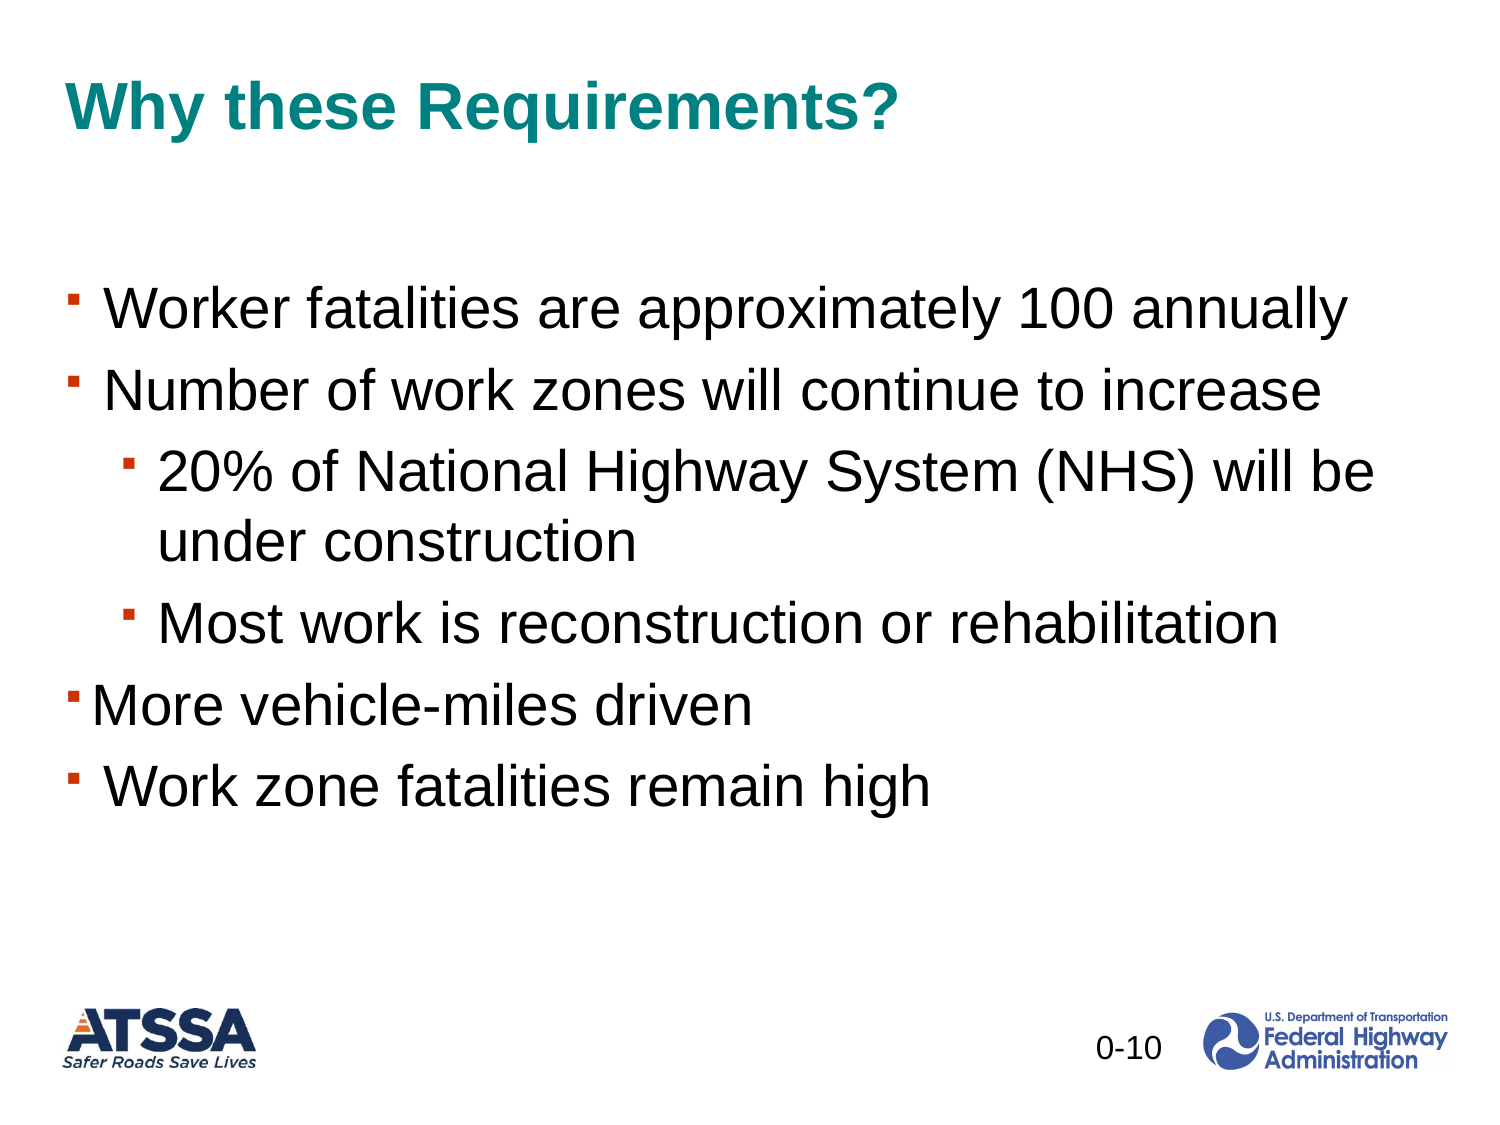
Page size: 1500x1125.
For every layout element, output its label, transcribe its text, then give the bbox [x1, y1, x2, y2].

list Worker fatalities are approximately 100 annually Number of work zones will continue to increase 20% of National Highway System (NHS) will be under construction Most work is reconstruction or rehabilitation More vehicle-miles driven Work zone fatalities remain high [49, 262, 1463, 963]
picture [1200, 1008, 1450, 1072]
title Why these Requirements? [50, 0, 1500, 205]
picture [62, 1008, 256, 1068]
